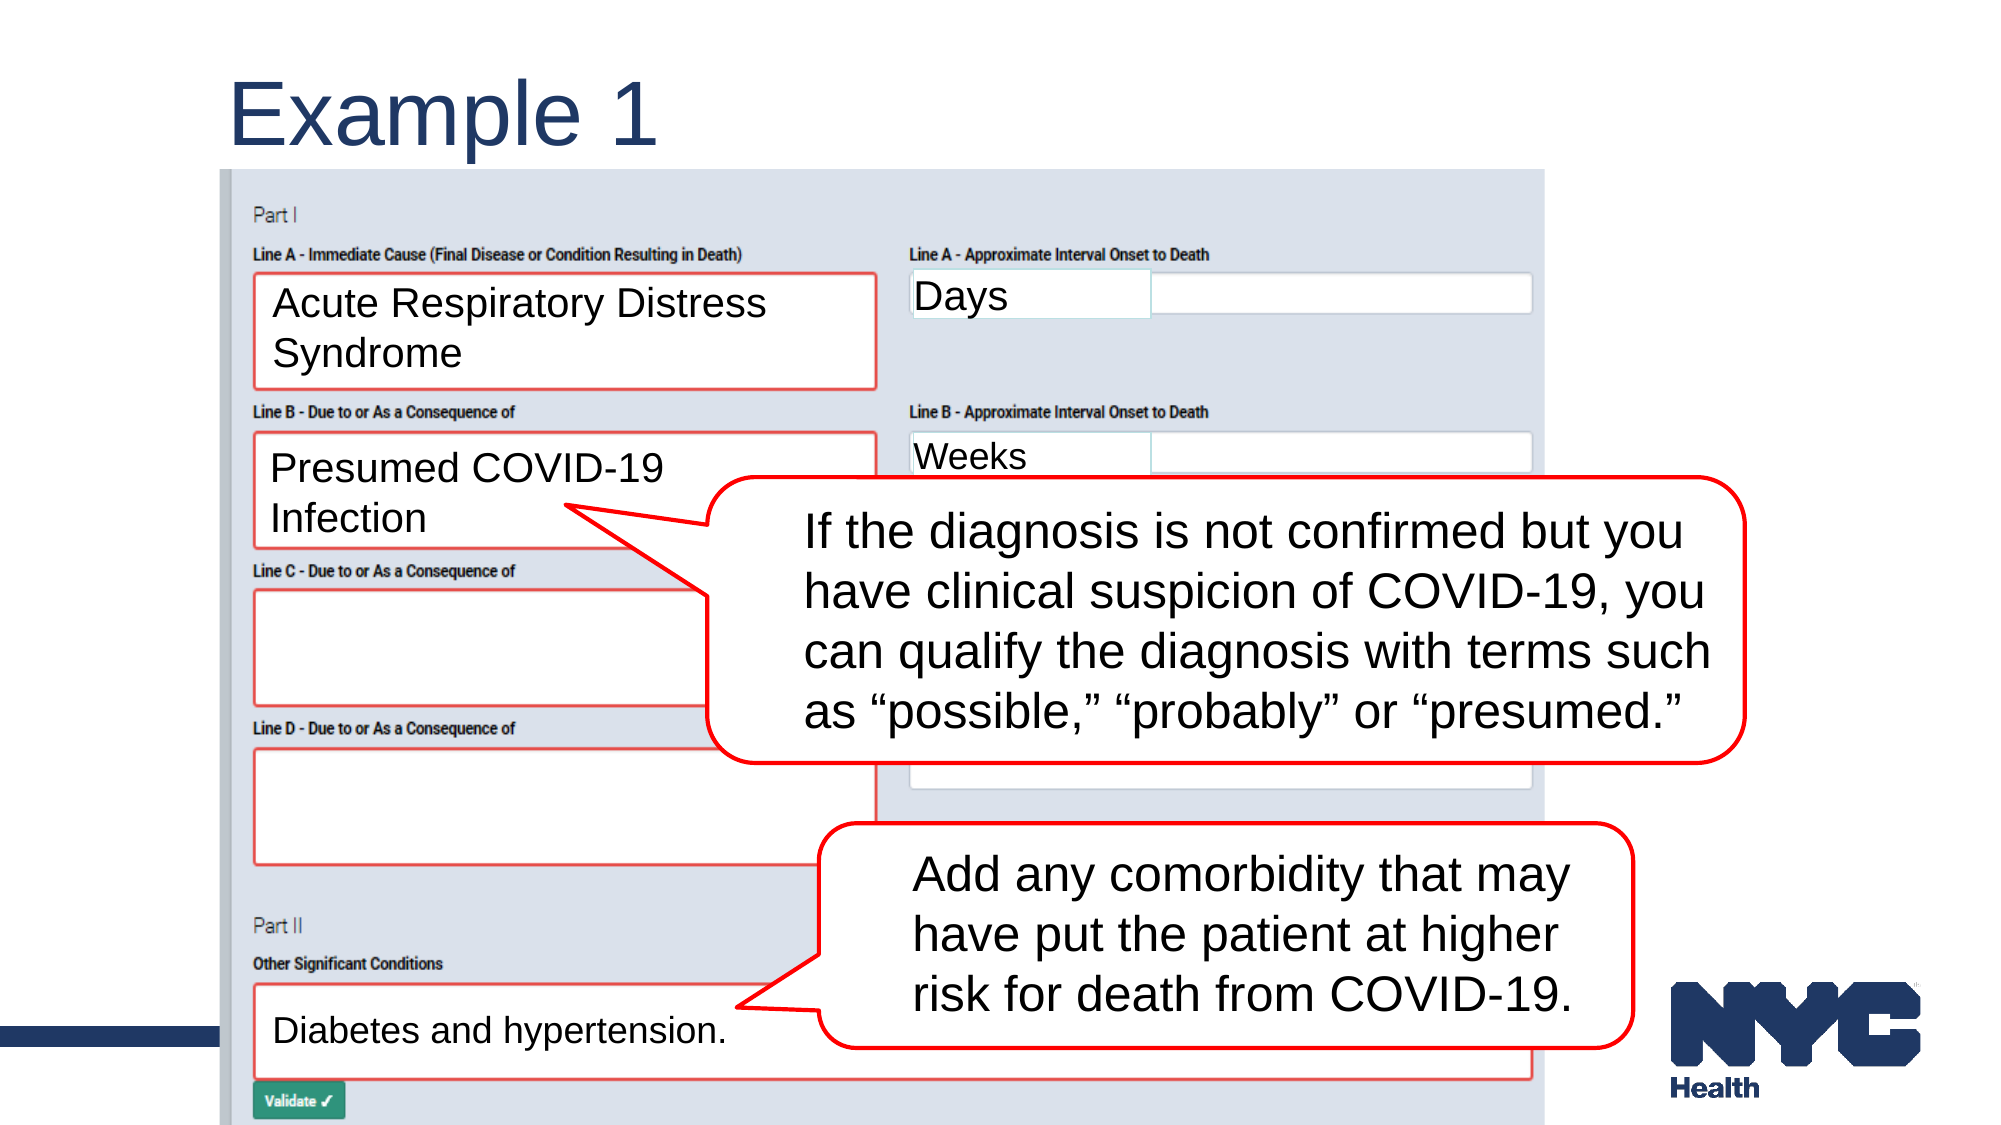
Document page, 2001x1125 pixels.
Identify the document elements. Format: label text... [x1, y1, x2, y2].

title Example 1 [219, 14, 2000, 203]
text_box Add any comorbidity that may have put the patient at higher risk for death from COVID-19. [1550, 823, 1634, 1048]
picture [219, 169, 1545, 1125]
picture [1671, 982, 1921, 1098]
text_box If the diagnosis is not confirmed but you have clinical suspicion of COVID-19, you can qualify the diagnosis with terms such as “possible,” “probably” or “presumed.” [1550, 477, 1745, 763]
